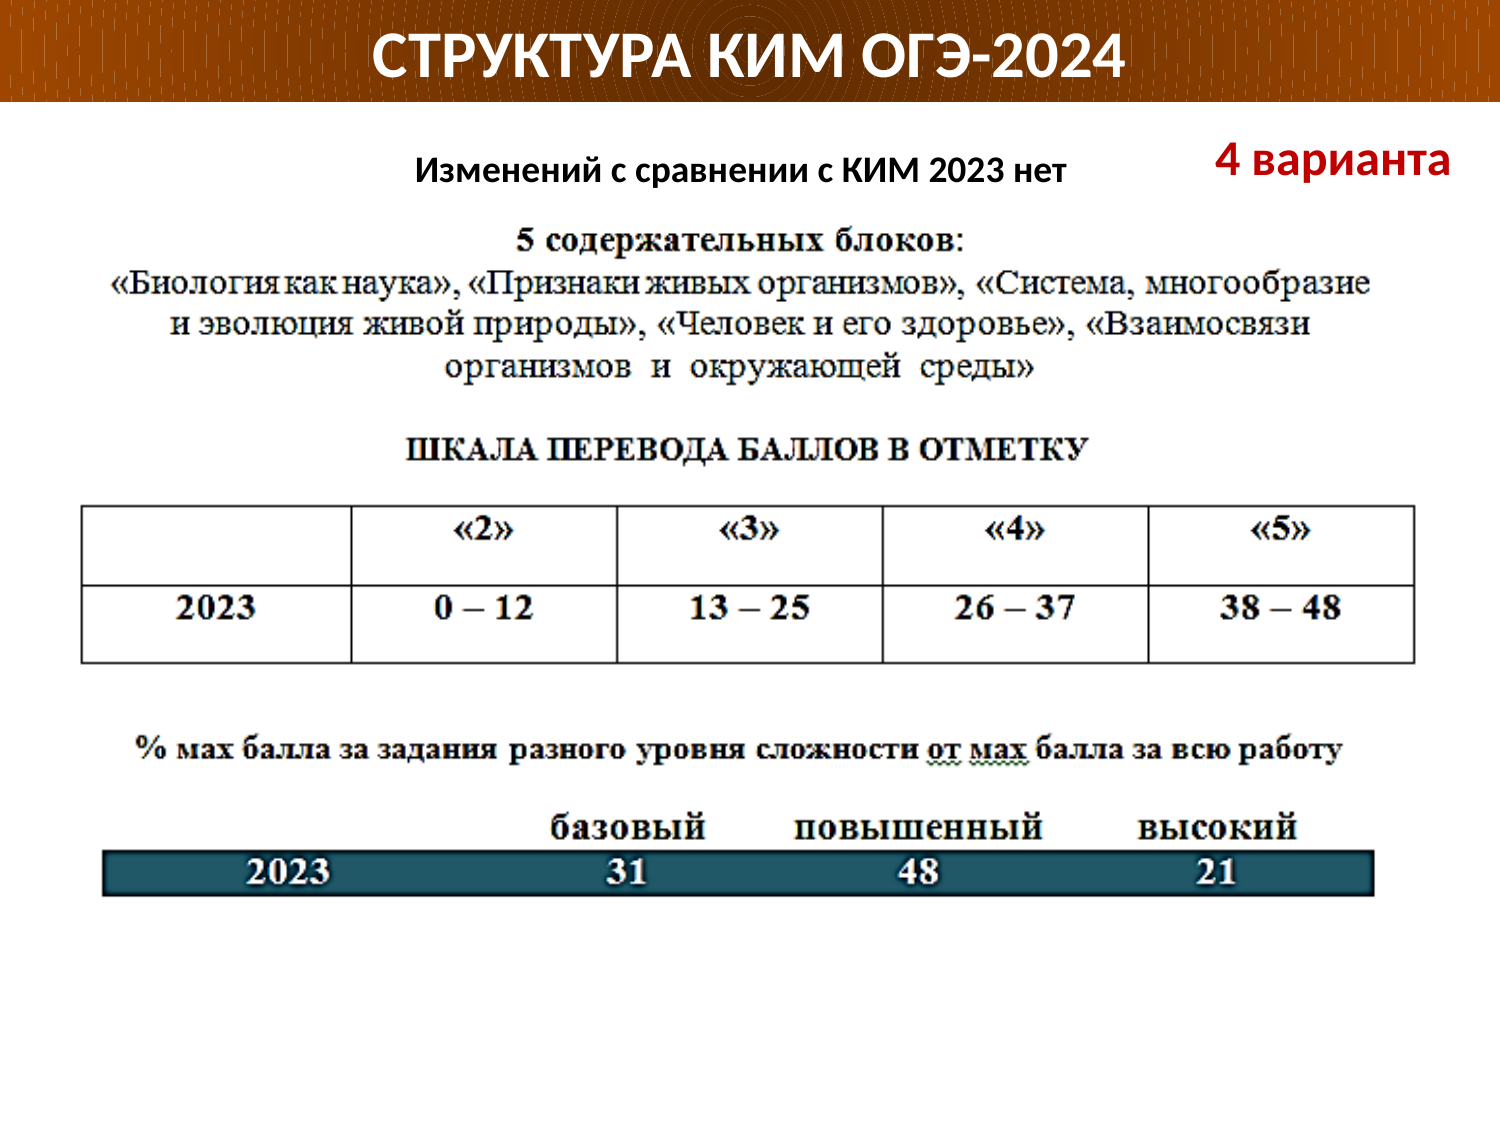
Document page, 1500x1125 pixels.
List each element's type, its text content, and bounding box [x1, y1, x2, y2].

text_box 4 варианта [1200, 118, 1472, 253]
picture [73, 703, 1410, 930]
text_box Изменений с сравнении с КИМ 2023 нет [400, 138, 1083, 198]
picture [64, 420, 1436, 685]
title СТРУКТУРА КИМ ОГЭ-2024 [0, 0, 1500, 102]
picture [105, 201, 1395, 401]
